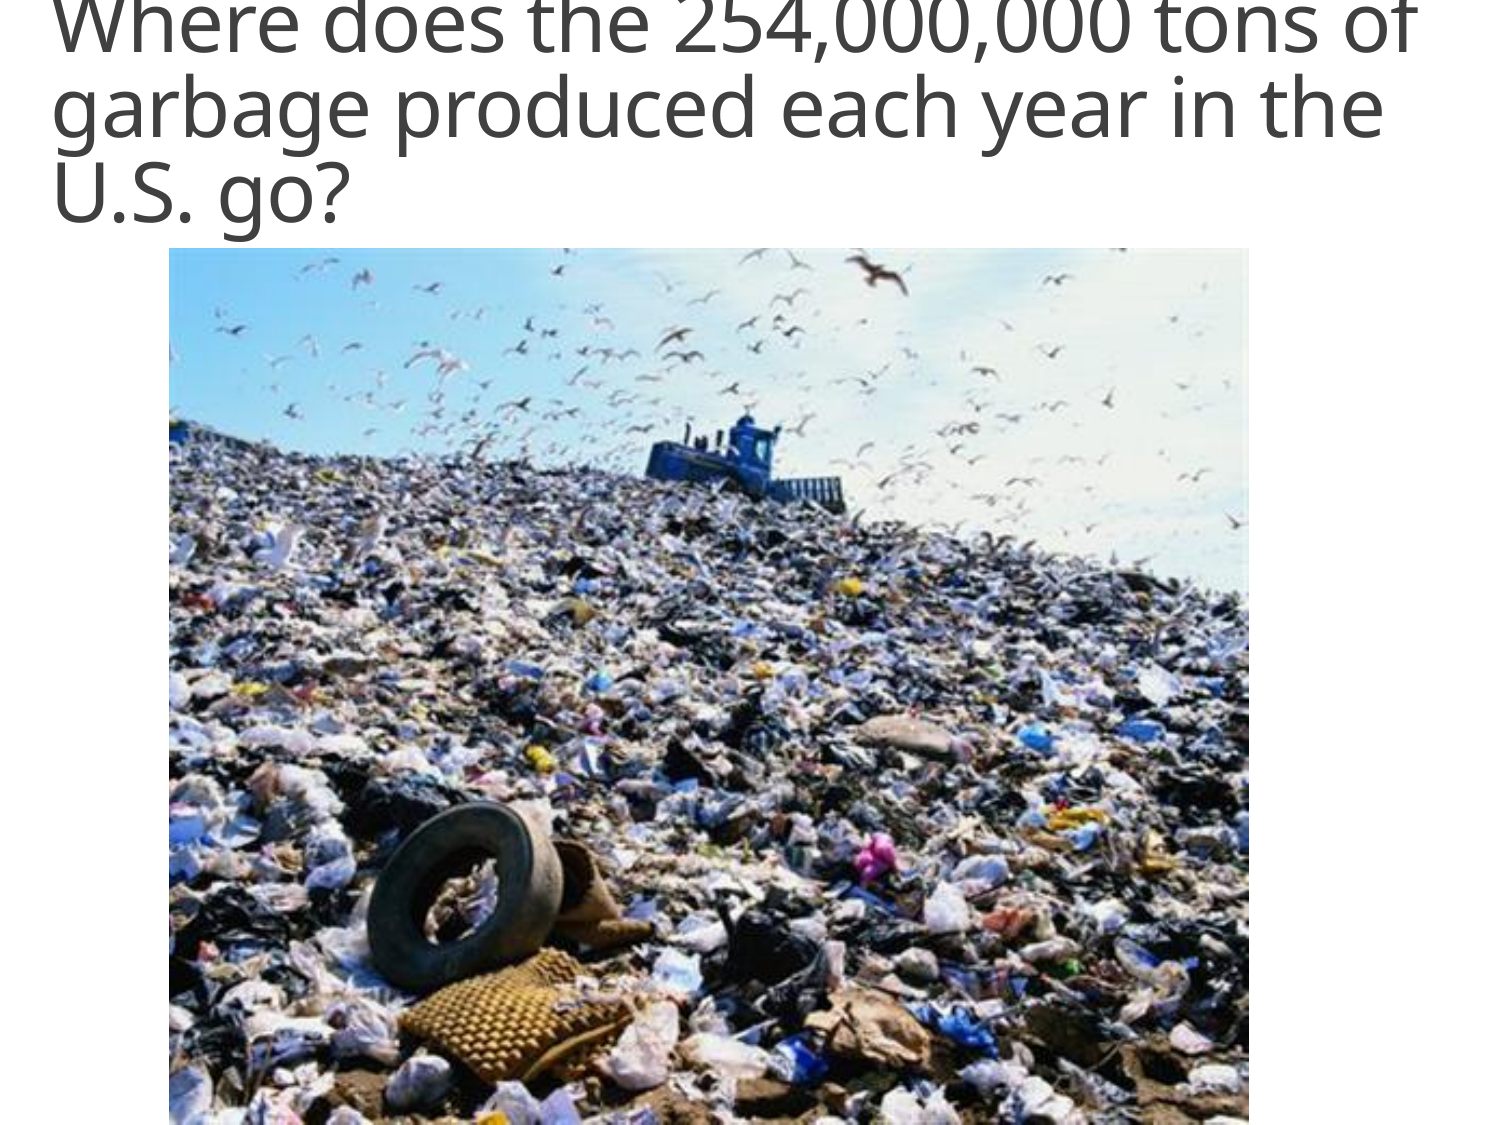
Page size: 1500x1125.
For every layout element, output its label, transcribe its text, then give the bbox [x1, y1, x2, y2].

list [168, 247, 1250, 1125]
title Where does the 254,000,000 tons of garbage produced each year in the U.S. go? [35, 8, 1486, 247]
